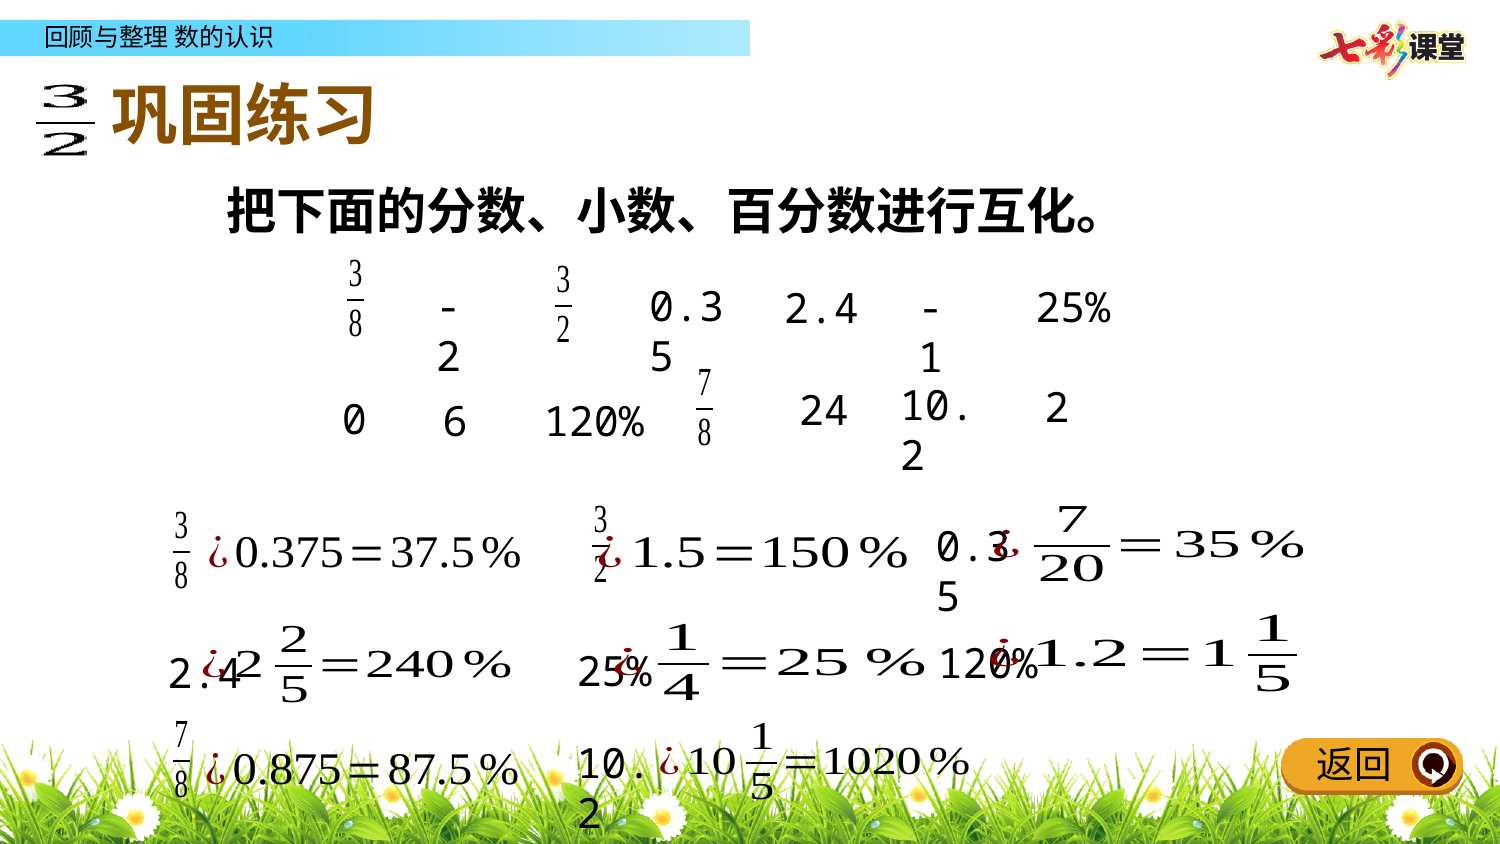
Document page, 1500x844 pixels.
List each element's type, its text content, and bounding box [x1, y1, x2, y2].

text_box 巩固练习 [100, 67, 404, 159]
text_box 2 [1029, 373, 1149, 438]
text_box 6 [427, 386, 539, 452]
text_box 120% [922, 629, 1086, 695]
text_box 2.4 [152, 639, 272, 704]
picture [34, 80, 96, 156]
picture [1316, 20, 1468, 80]
text_box -1 [903, 273, 983, 370]
text_box 0.35 [634, 272, 754, 388]
picture [682, 740, 1500, 844]
text_box 120% [529, 387, 693, 453]
text_box 24 [784, 376, 884, 442]
picture [0, 740, 561, 844]
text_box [1281, 733, 1464, 795]
text_box 把下面的分数、小数、百分数进行互化。 [212, 171, 1174, 247]
text_box 0.35 [920, 512, 1041, 627]
text_box -2 [421, 272, 501, 386]
text_box 2.4 [768, 273, 889, 339]
text_box 10.2 [884, 370, 1005, 486]
text_box 25% [1020, 273, 1132, 339]
text_box 0 [327, 385, 439, 451]
text_box 25% [561, 637, 674, 703]
text_box 10.2 [561, 729, 682, 844]
